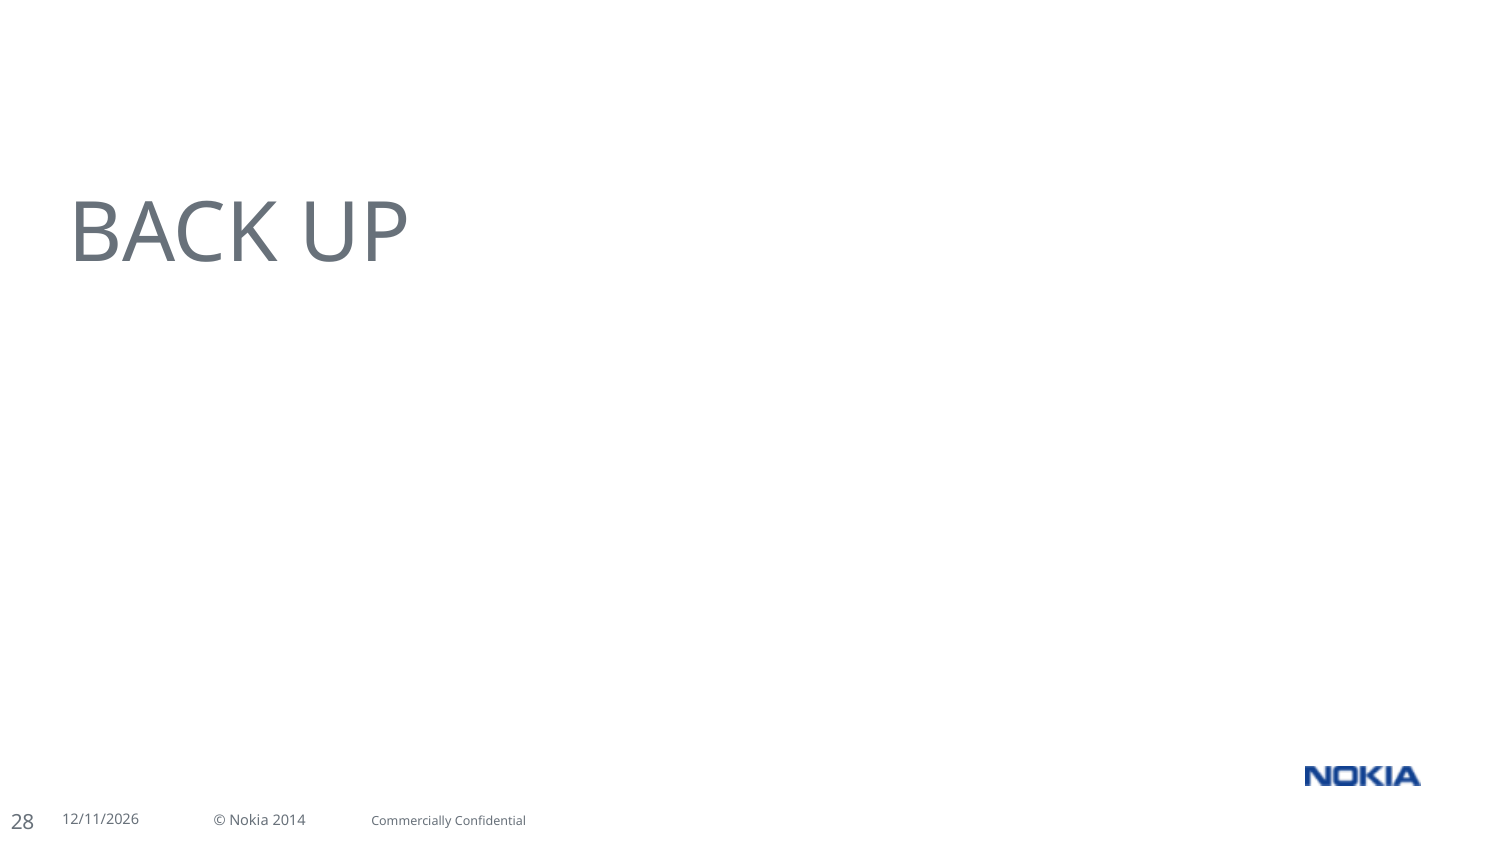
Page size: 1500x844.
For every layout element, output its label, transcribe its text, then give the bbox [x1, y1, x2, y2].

list BACK UP [68, 178, 1419, 722]
picture [1305, 766, 1421, 786]
